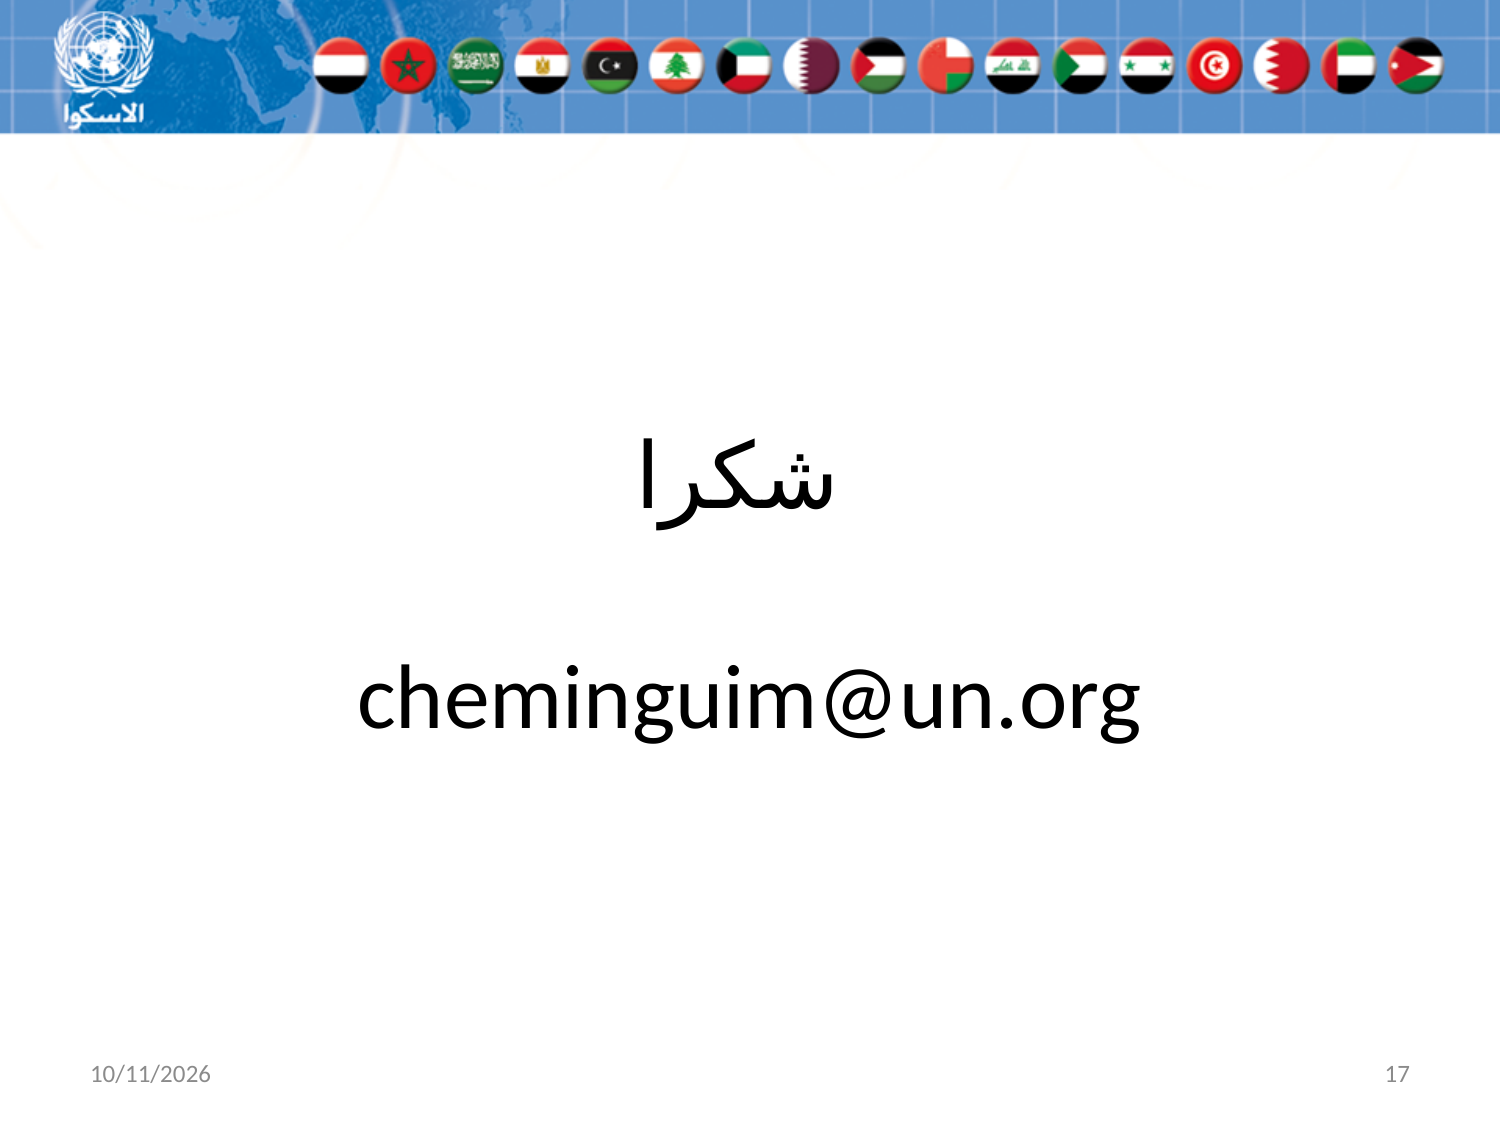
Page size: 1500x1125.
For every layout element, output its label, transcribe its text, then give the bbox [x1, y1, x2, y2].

picture [0, 0, 1500, 1125]
slide_number 17 [1074, 1042, 1425, 1103]
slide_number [75, 1042, 425, 1103]
title شكرا cheminguim@un.org [74, 186, 1426, 977]
